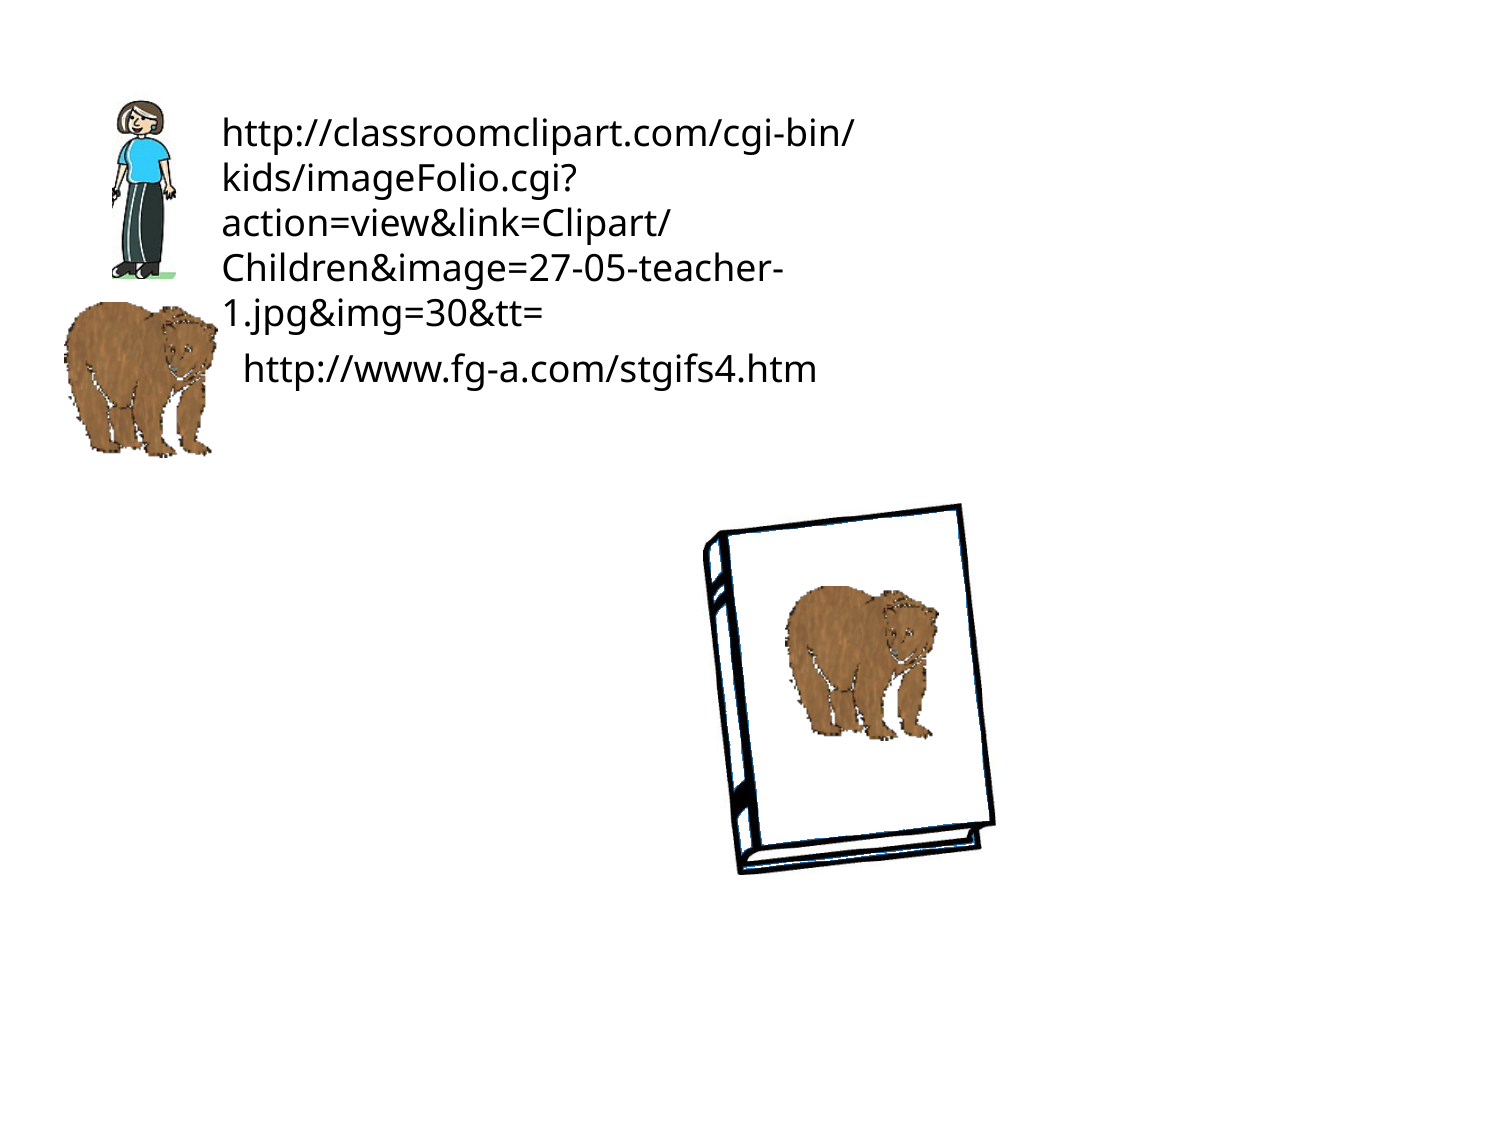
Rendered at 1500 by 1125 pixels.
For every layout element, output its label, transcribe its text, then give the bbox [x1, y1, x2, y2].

text_box http://www.fg-a.com/stgifs4.htm [227, 338, 834, 398]
text_box http://classroomclipart.com/cgi-bin/kids/imageFolio.cgi?action=view&link=Clipart/Children&image=27-05-teacher-1.jpg&img=30&tt= [206, 101, 957, 342]
picture [703, 503, 996, 876]
picture [64, 302, 219, 458]
picture [111, 89, 177, 280]
